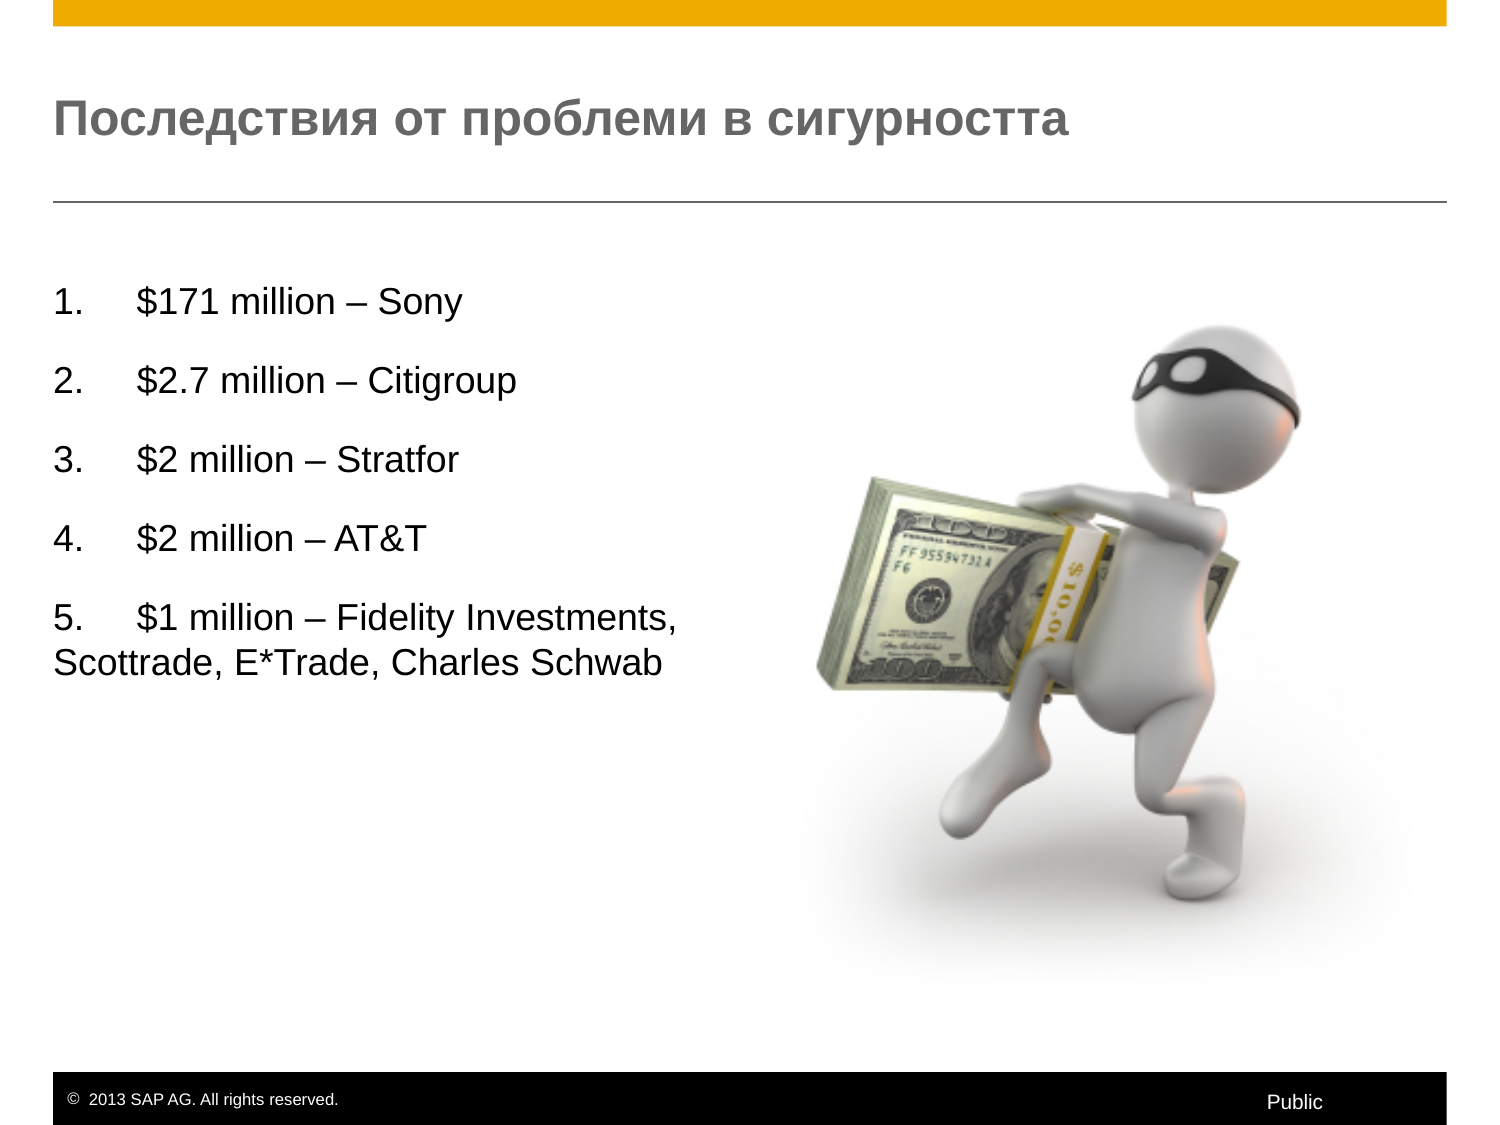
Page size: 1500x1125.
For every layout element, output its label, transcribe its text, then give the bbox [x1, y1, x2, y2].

picture [737, 250, 1448, 999]
list 1. $171 million – Sony 2. $2.7 million – Citigroup 3. $2 million – Stratfor 4. $2 million – AT&T 5. $1 million – Fidelity Investments, Scottrade, E*Trade, Charles Schwab [53, 277, 732, 998]
title Последствия от проблеми в сигурността [53, 53, 1447, 178]
